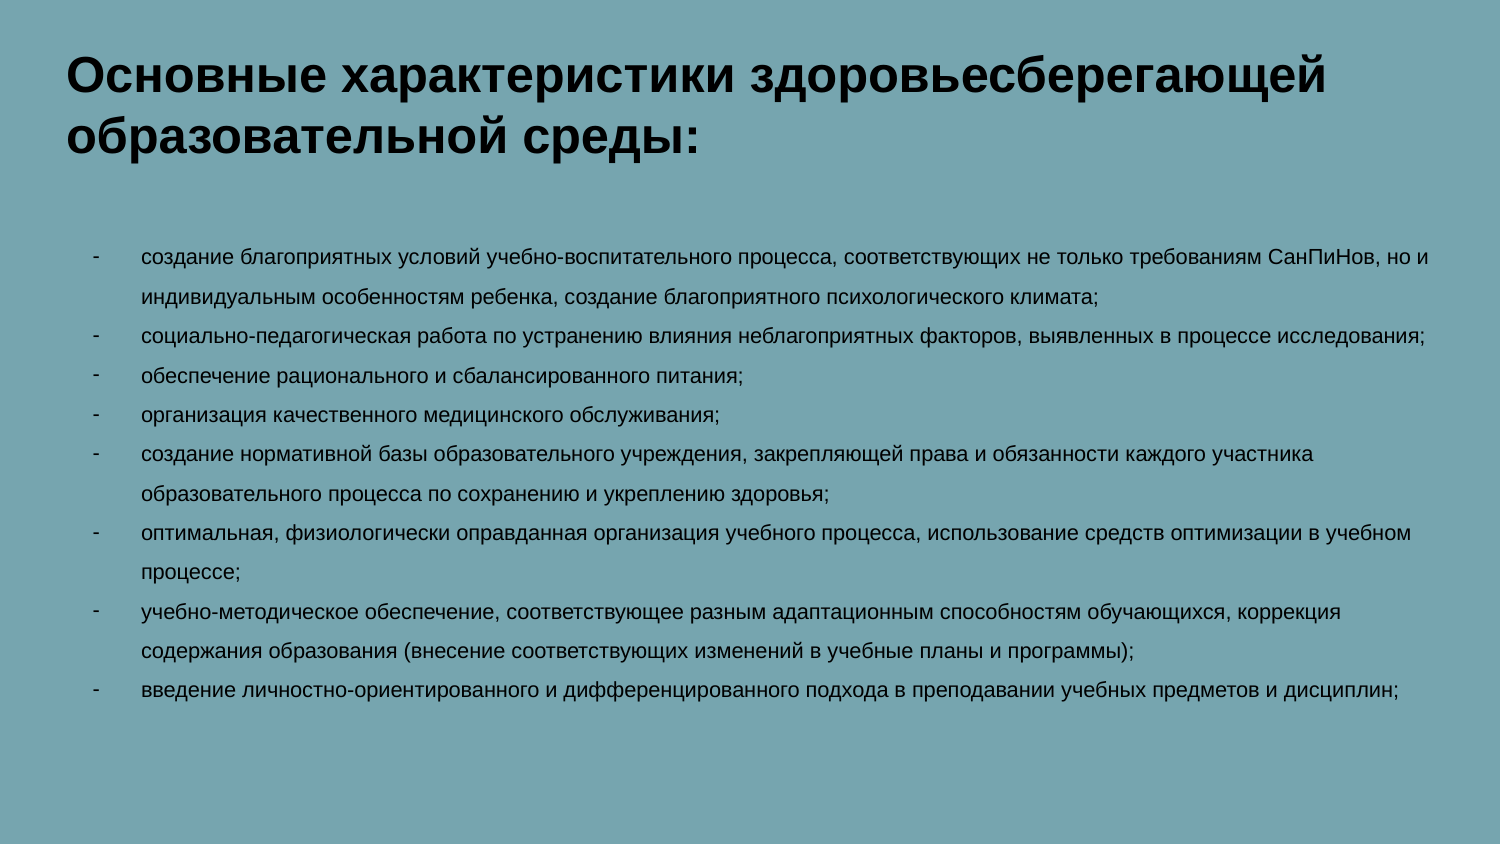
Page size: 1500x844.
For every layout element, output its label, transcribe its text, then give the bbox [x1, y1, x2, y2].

title Основные характеристики здоровьесберегающей образовательной среды: [51, 27, 1449, 182]
list создание благоприятных условий учебно-воспитательного процесса, соответствующих не только требованиям СанПиНов, но и индивидуальным особенностям ребенка, создание благоприятного психологического климата; социально-педагогическая работа по устранению влияния неблагоприятных факторов, выявленных в процессе исследования; обеспечение рационального и сбалансированного питания; организация качественного медицинского обслуживания; создание нормативной базы образовательного учреждения, закрепляющей права и обязанности каждого участника образовательного процесса по сохранению и укреплению здоровья; оптимальная, физиологически оправданная организация учебного процесса, использование средств оптимизации в учебном процессе; учебно-методическое обеспечение, соответствующее разным адаптационным способностям обучающихся, коррекция содержания образования (внесение соответствующих изменений в учебные планы и программы); введение личностно-ориентированного и дифференцированного подхода в преподавании учебных предметов и дисциплин; [51, 215, 1449, 844]
